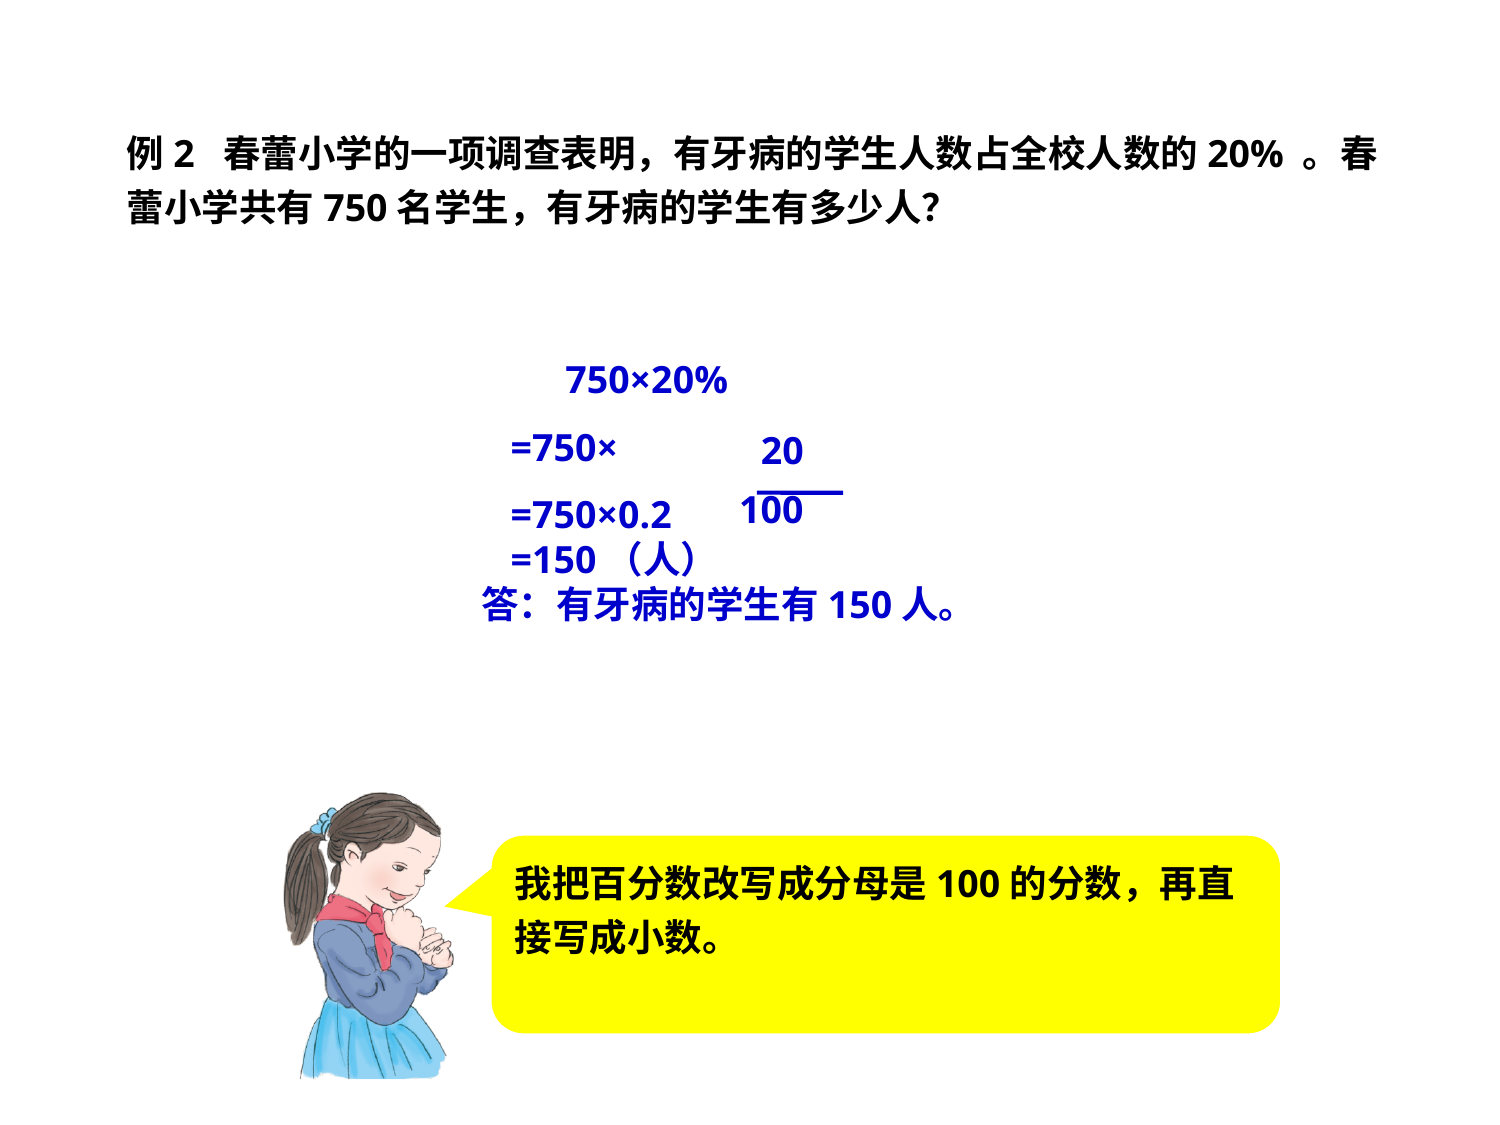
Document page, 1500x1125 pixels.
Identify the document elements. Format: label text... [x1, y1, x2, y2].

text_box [466, 325, 1176, 802]
text_box 例2 春蕾小学的一项调查表明，有牙病的学生人数占全校人数的20% 。春蕾小学共有750名学生，有牙病的学生有多少人？ [112, 113, 1424, 237]
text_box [277, 786, 1283, 1083]
